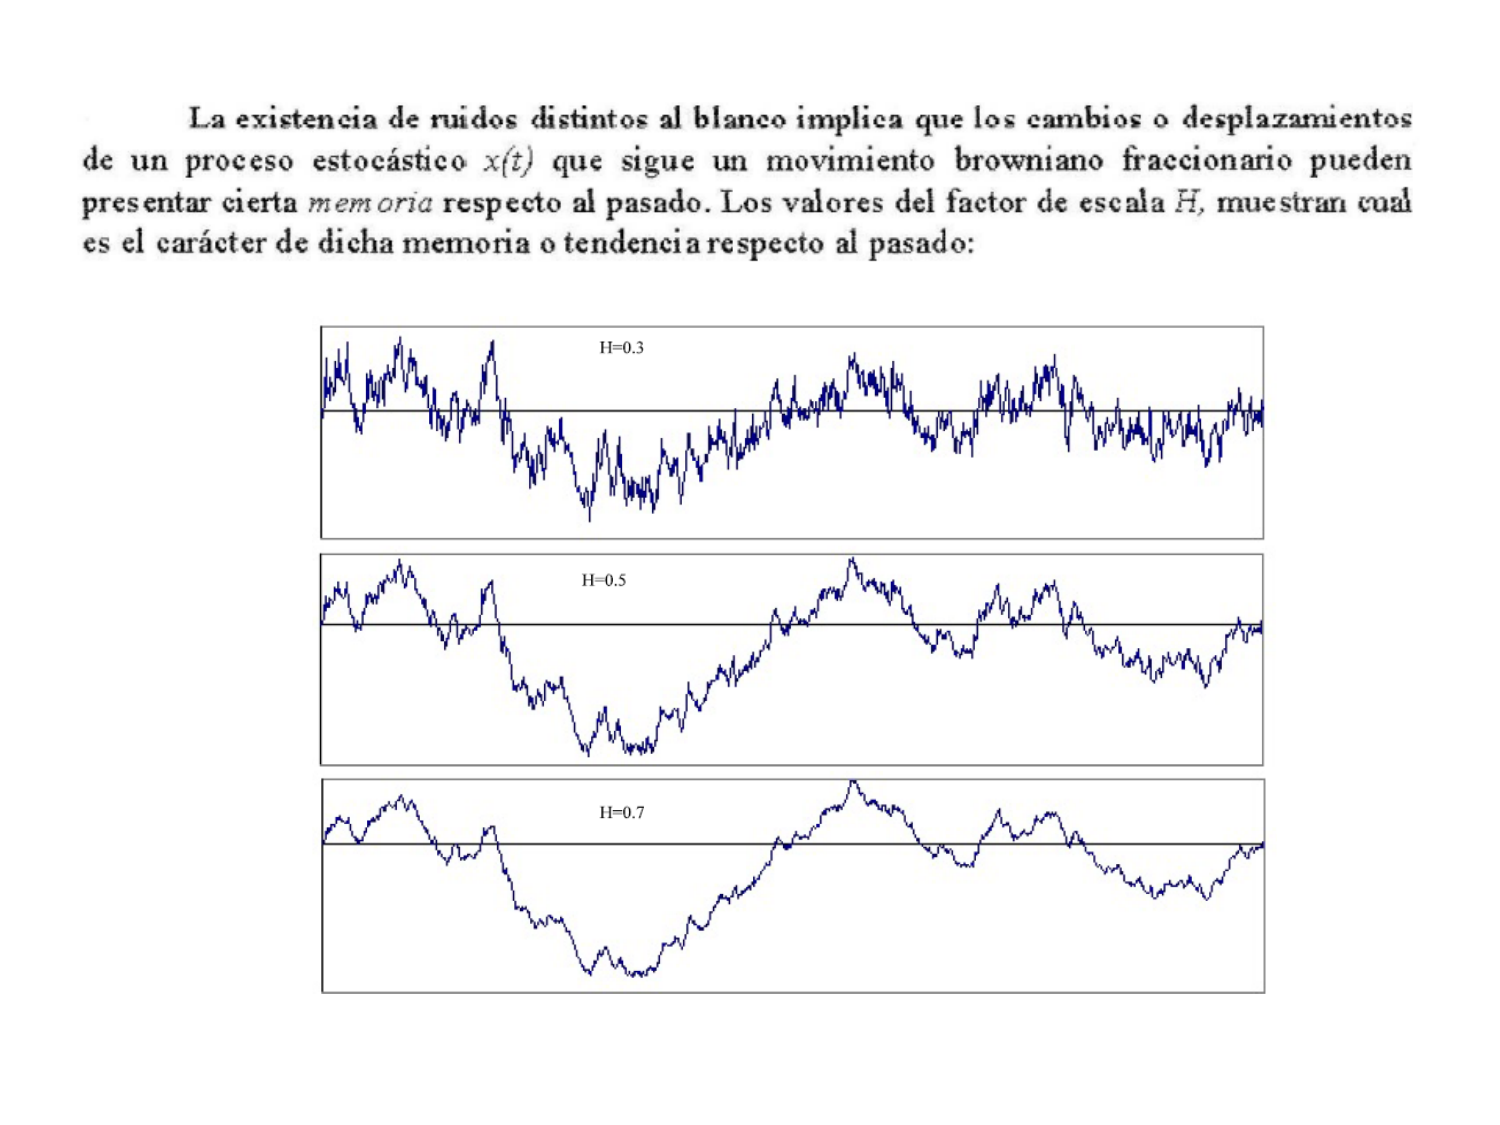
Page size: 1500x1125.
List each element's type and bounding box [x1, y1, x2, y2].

picture [52, 101, 1463, 281]
picture [312, 314, 1277, 1002]
